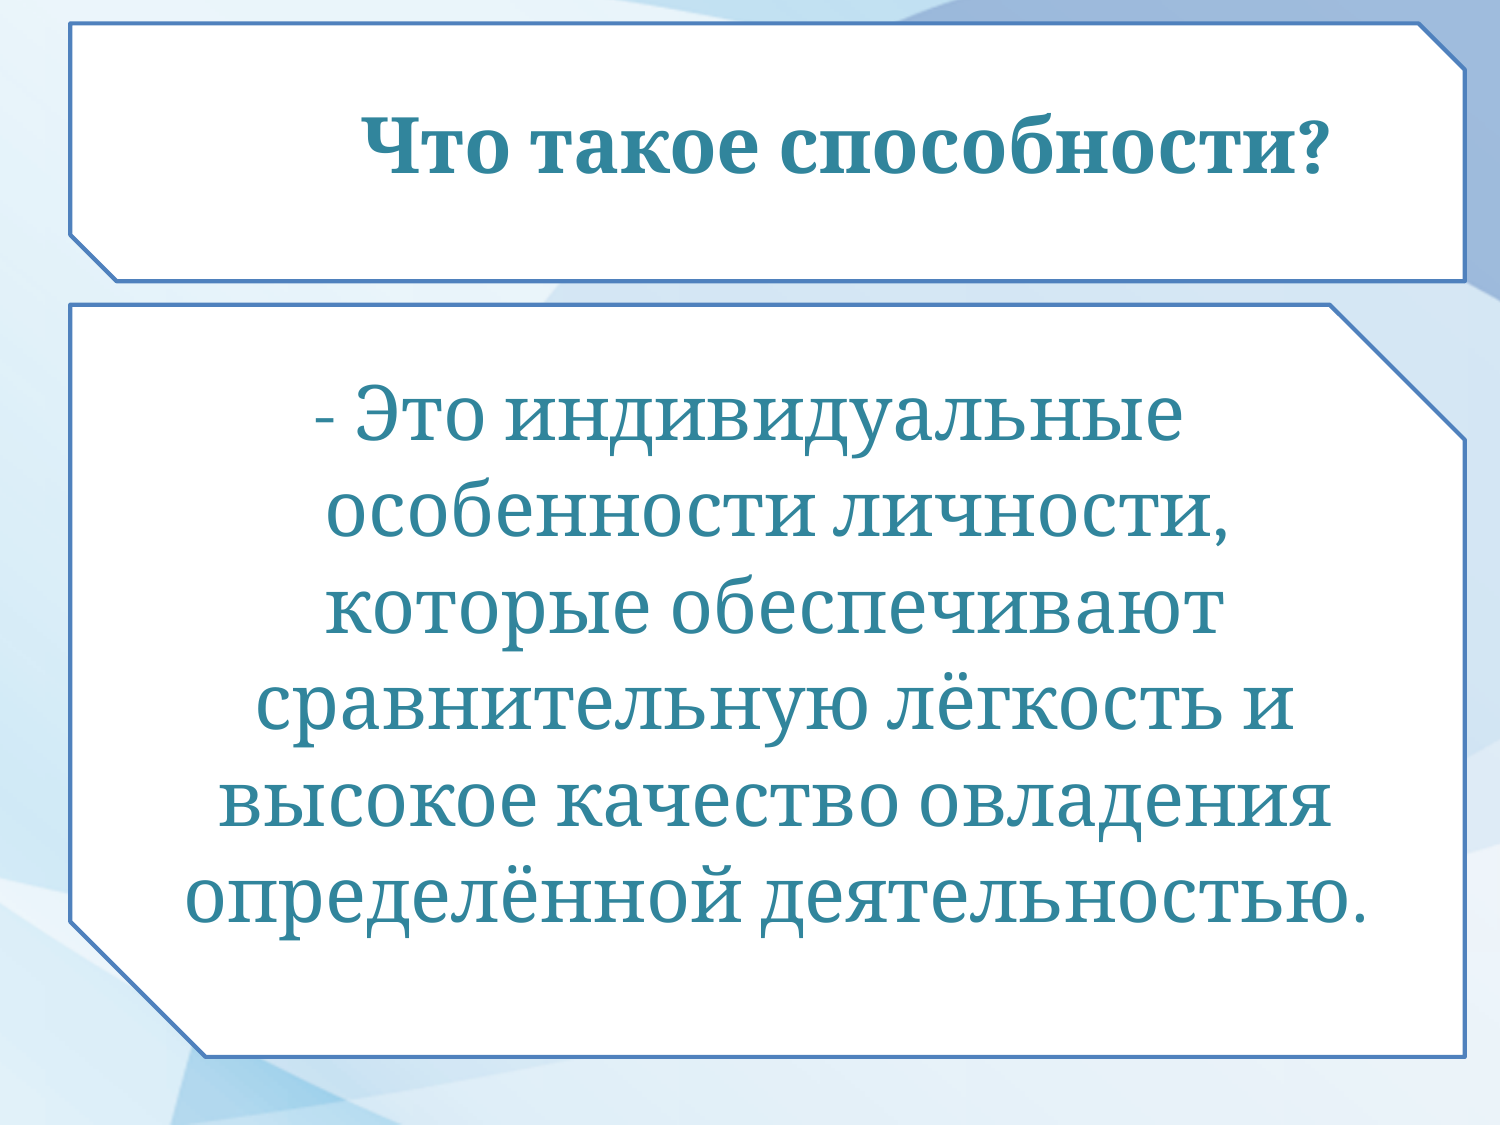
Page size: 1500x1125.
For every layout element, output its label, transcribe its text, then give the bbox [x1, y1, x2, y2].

picture [0, 0, 1500, 1125]
list - Это индивидуальные особенности личности, которые обеспечивают сравнительную лёгкость и высокое качество овладения определённой деятельностью. [112, 351, 1388, 997]
text_box [68, 21, 1467, 284]
text_box [142, 360, 1467, 1059]
title Что такое способности? [305, 61, 1388, 223]
text_box [68, 302, 1379, 967]
